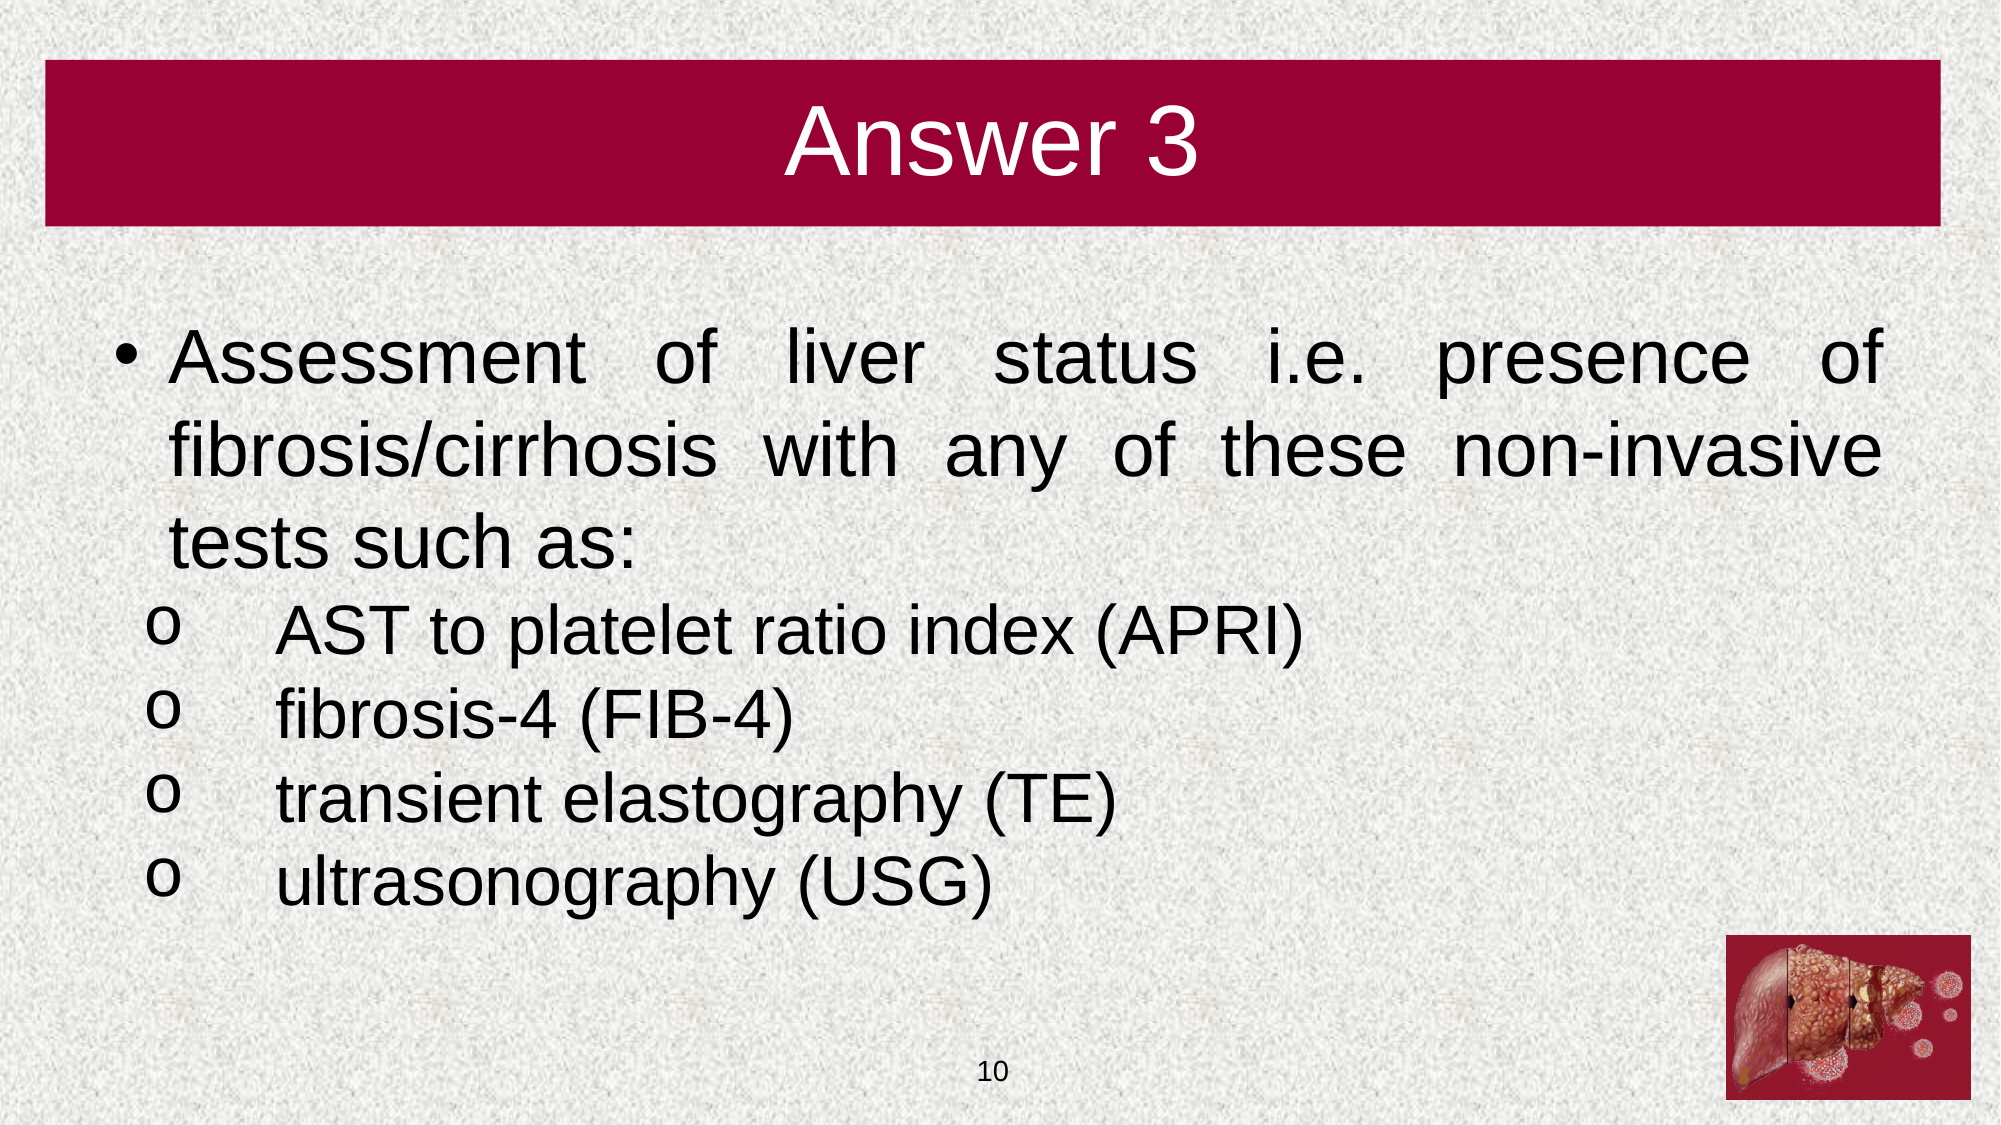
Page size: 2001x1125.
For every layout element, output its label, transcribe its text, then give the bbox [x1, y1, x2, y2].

slide_number 10 [767, 1039, 1218, 1100]
list Assessment of liver status i.e. presence of fibrosis/cirrhosis with any of these non-invasive tests such as: AST to platelet ratio index (APRI) fibrosis-4 (FIB-4) transient elastography (TE) ultrasonography (USG) [98, 299, 1901, 933]
title Answer 3 [45, 59, 1941, 227]
picture [0, 0, 2001, 1125]
